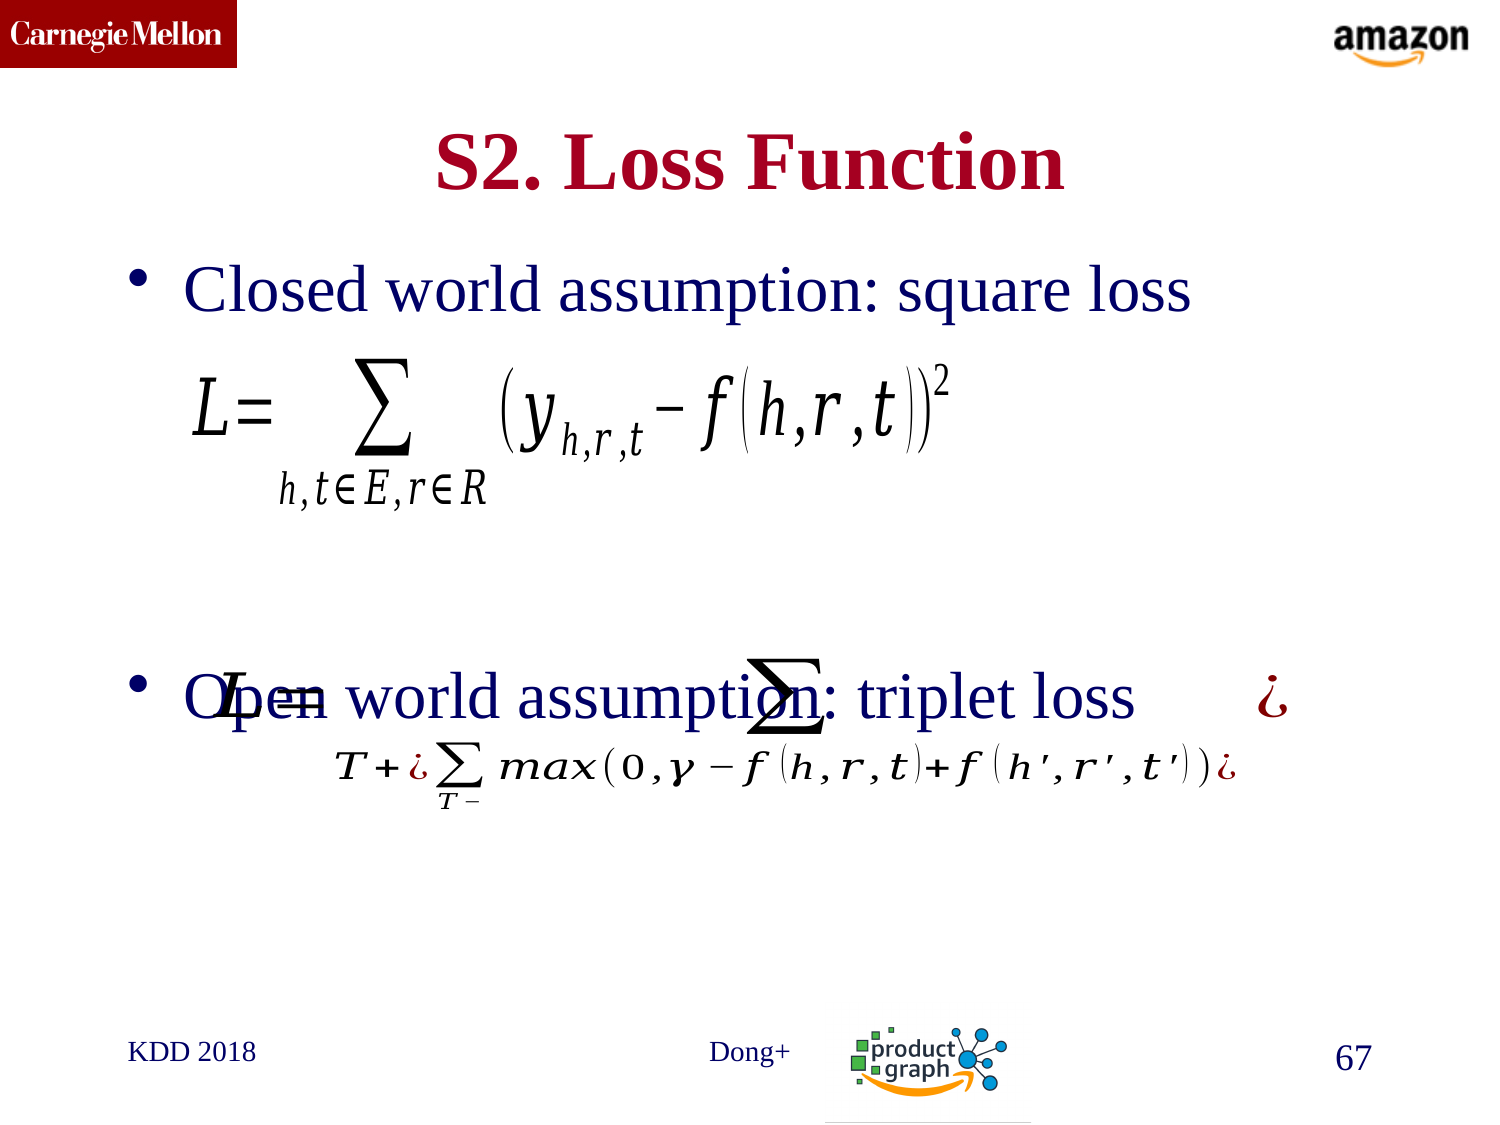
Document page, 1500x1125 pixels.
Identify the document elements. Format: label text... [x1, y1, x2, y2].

picture [0, 0, 237, 68]
list Closed world assumption: square loss Open world assumption: triplet loss [112, 237, 1326, 1001]
title S2. Loss Function [112, 99, 1388, 213]
picture [1322, 4, 1484, 88]
footer Dong+ [512, 1024, 988, 1101]
slide_number 67 [1074, 1024, 1388, 1101]
slide_number KDD 2018 [112, 1024, 426, 1101]
